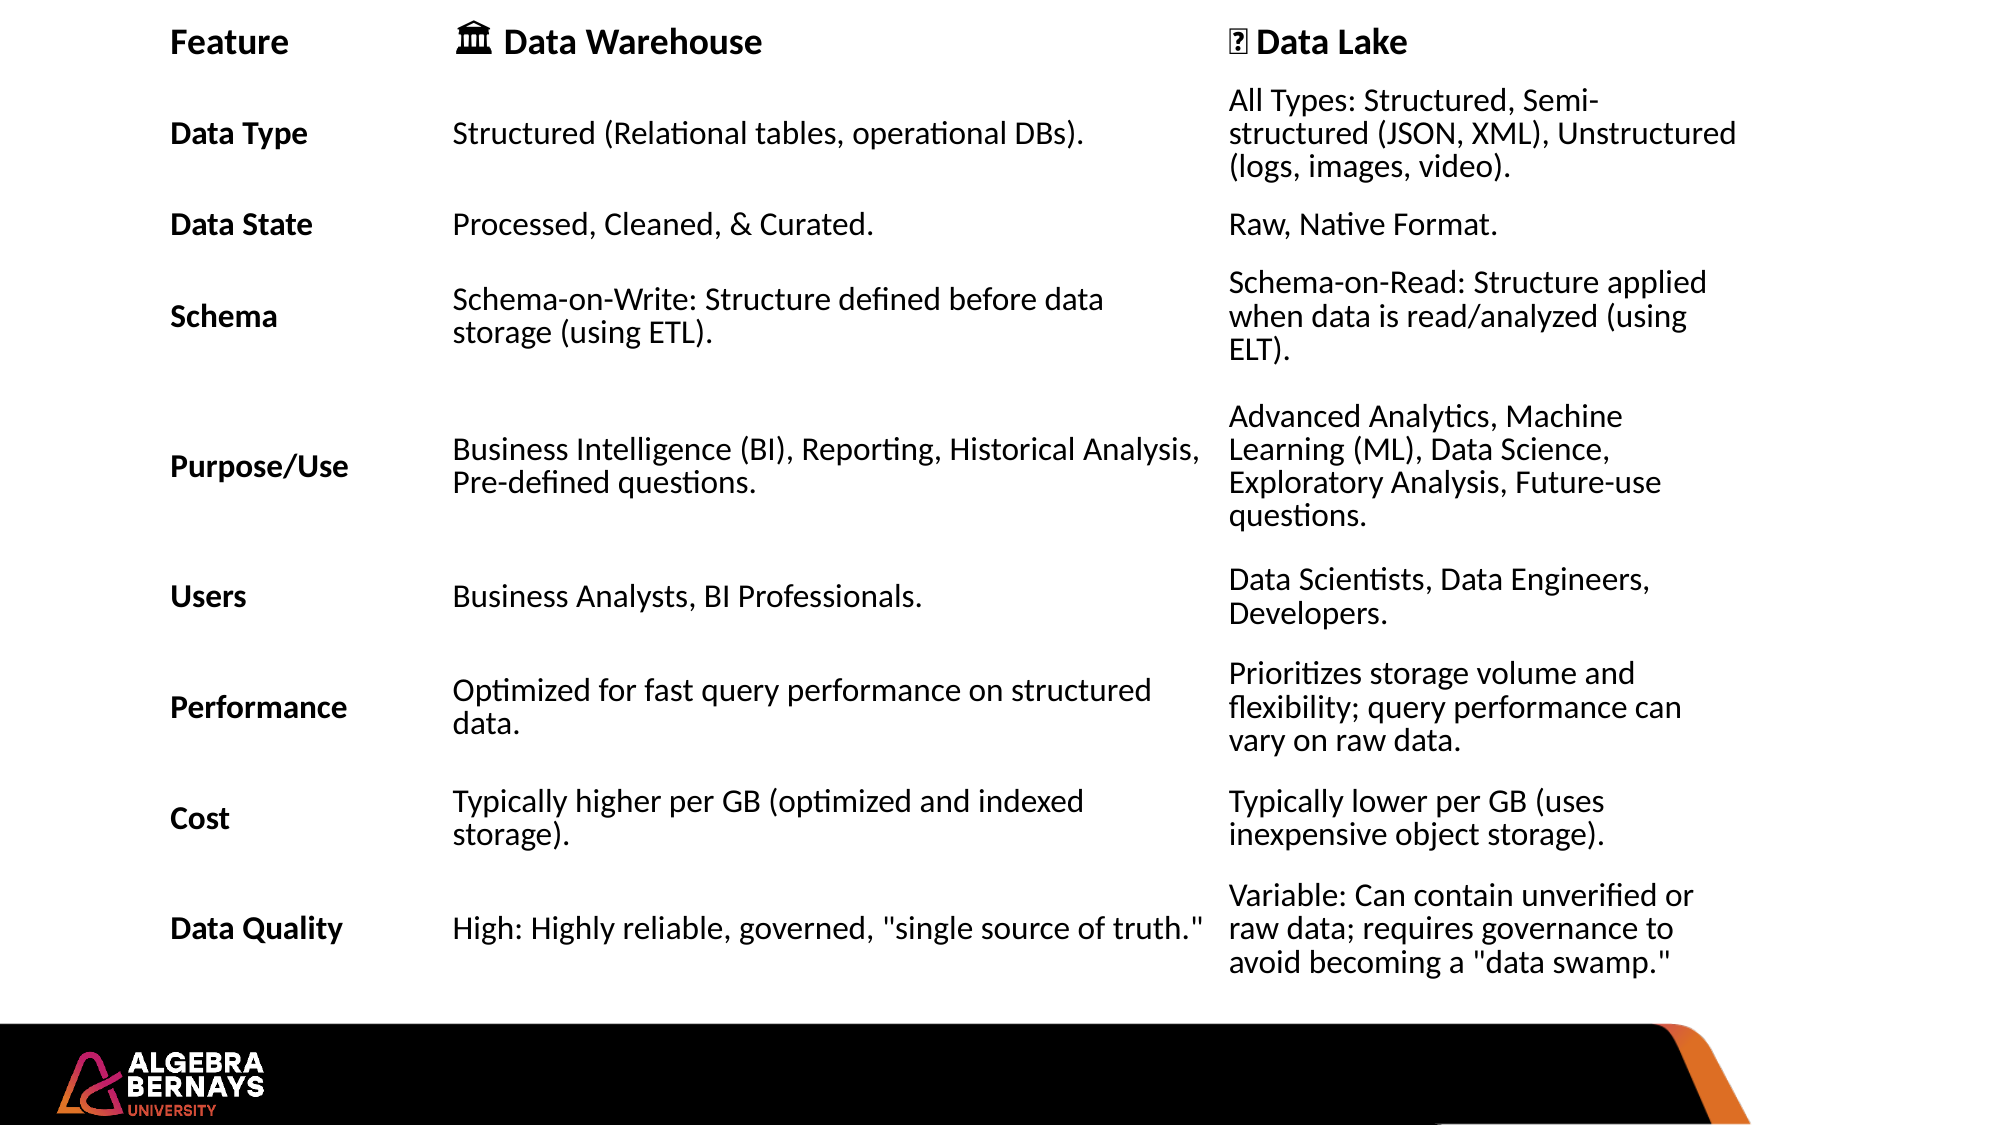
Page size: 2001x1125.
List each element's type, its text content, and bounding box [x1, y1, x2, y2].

table_cell Purpose/Use [161, 384, 443, 553]
table_cell All Types: Structured, Semi-structured (JSON, XML), Unstructured (logs, images, video). [1219, 71, 1749, 201]
table_cell Data Quality [161, 866, 443, 997]
table_header 🏛️ Data Warehouse [443, 19, 1219, 71]
table_cell Performance [161, 645, 443, 775]
table_cell Advanced Analytics, Machine Learning (ML), Data Science, Exploratory Analysis, Future-use questions. [1219, 384, 1749, 553]
table_cell Cost [161, 775, 443, 866]
table_header 🌊 Data Lake [1219, 19, 1749, 71]
table_cell Prioritizes storage volume and flexibility; query performance can vary on raw data. [1219, 645, 1749, 775]
table_cell Typically higher per GB (optimized and indexed storage). [443, 775, 1219, 866]
table_cell Schema-on-Write: Structure defined before data storage (using ETL). [443, 254, 1219, 384]
table_cell Typically lower per GB (uses inexpensive object storage). [1219, 775, 1749, 866]
table_cell Variable: Can contain unverified or raw data; requires governance to avoid becoming a "data swamp." [1219, 866, 1749, 997]
table_cell Raw, Native Format. [1219, 201, 1749, 254]
table_cell Business Intelligence (BI), Reporting, Historical Analysis, Pre-defined questions. [443, 384, 1219, 553]
table_cell Users [161, 553, 443, 645]
table_cell Data Type [161, 71, 443, 201]
table_cell Optimized for fast query performance on structured data. [443, 645, 1219, 775]
table_cell Data State [161, 201, 443, 254]
table_cell Schema [161, 254, 443, 384]
table_cell Schema-on-Read: Structure applied when data is read/analyzed (using ELT). [1219, 254, 1749, 384]
table_header Feature [161, 19, 443, 71]
table_cell Structured (Relational tables, operational DBs). [443, 71, 1219, 201]
table_cell Data Scientists, Data Engineers, Developers. [1219, 553, 1749, 645]
table_cell Processed, Cleaned, & Curated. [443, 201, 1219, 254]
table_cell Business Analysts, BI Professionals. [443, 553, 1219, 645]
table_cell High: Highly reliable, governed, "single source of truth." [443, 866, 1219, 997]
picture [0, 1023, 1958, 1125]
